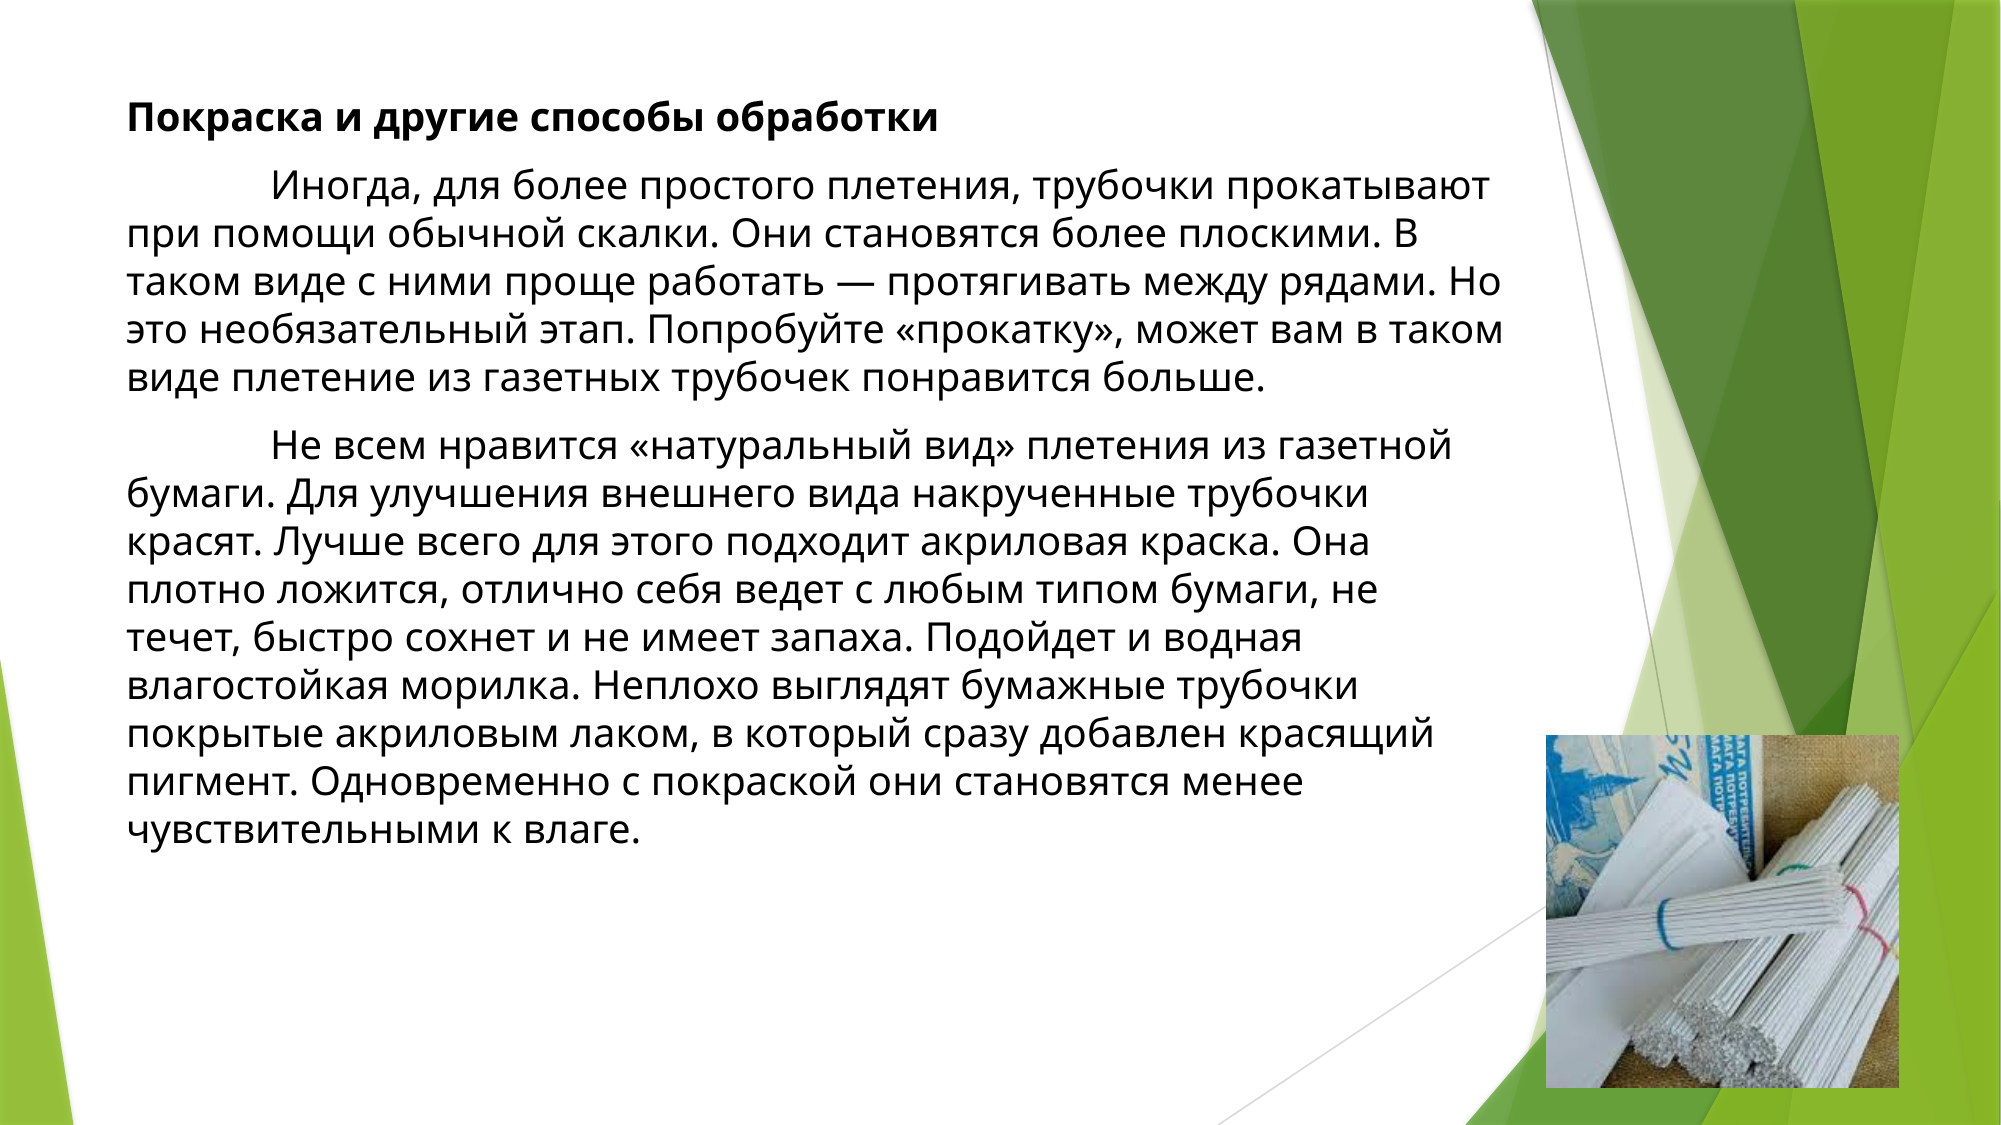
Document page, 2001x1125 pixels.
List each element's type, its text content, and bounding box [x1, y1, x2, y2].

list Покраска и другие способы обработки Иногда, для более простого плетения, трубочки прокатывают при помощи обычной скалки. Они становятся более плоскими. В таком виде с ними проще работать — протягивать между рядами. Но это необязательный этап. Попробуйте «прокатку», может вам в таком виде плетение из газетных трубочек понравится больше. Не всем нравится «натуральный вид» плетения из газетной бумаги. Для улучшения внешнего вида накрученные трубочки красят. Лучше всего для этого подходит акриловая краска. Она плотно ложится, отлично себя ведет с любым типом бумаги, не течет, быстро сохнет и не имеет запаха. Подойдет и водная влагостойкая морилка. Неплохо выглядят бумажные трубочки покрытые акриловым лаком, в который сразу добавлен красящий пигмент. Одновременно с покраской они становятся менее чувствительными к влаге. [111, 83, 1522, 884]
picture [1546, 735, 1899, 1088]
